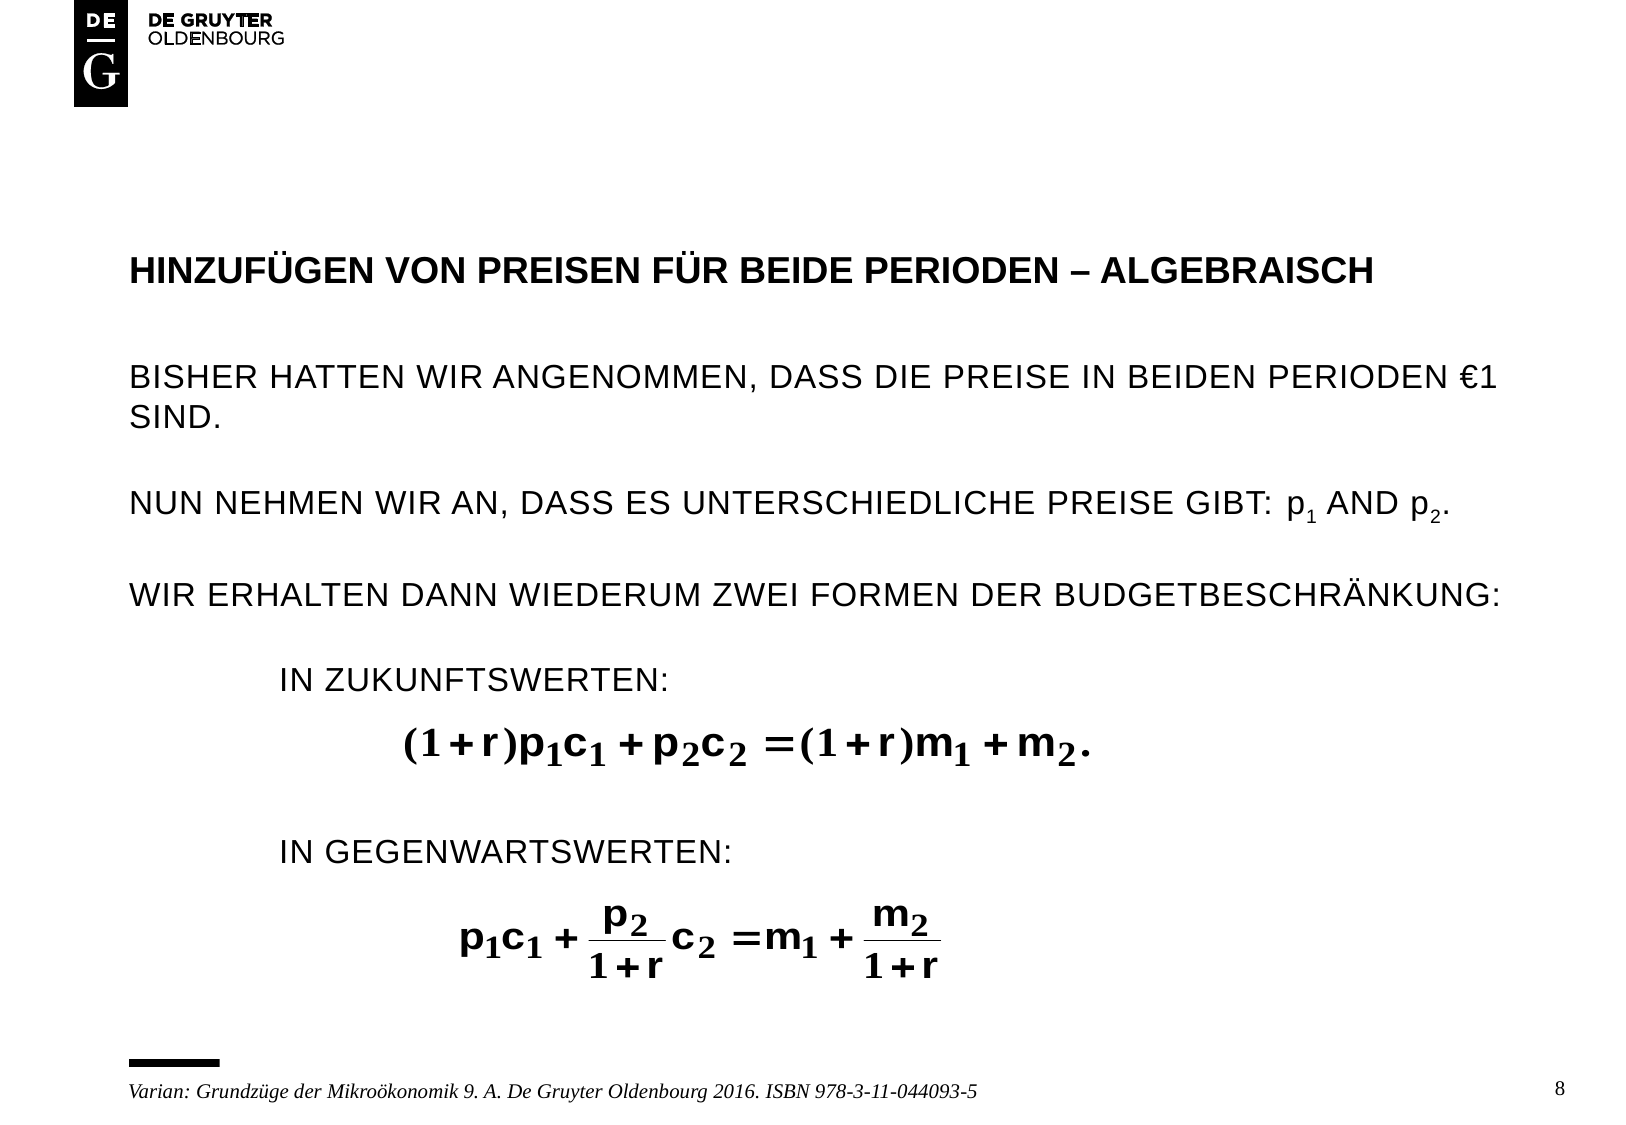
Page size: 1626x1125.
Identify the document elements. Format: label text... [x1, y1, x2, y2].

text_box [457, 893, 944, 982]
slide_number 8 [1554, 1074, 1614, 1104]
list Bisher hatten wir angenommen, dass die preise in beiden perioden €1 sind. Nun nehmen wir an, dass es unterschiedliche preise gibt: p1 and p2. Wir erhalten dann wiederum zwei formen der budgetbeschränkung: in zukunftswerten: in gegenwartswerten: [129, 355, 1556, 1033]
title Hinzufügen von preisen für beide perioden – algebraisch [129, 245, 1556, 328]
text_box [401, 720, 1093, 769]
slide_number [128, 1077, 1539, 1108]
